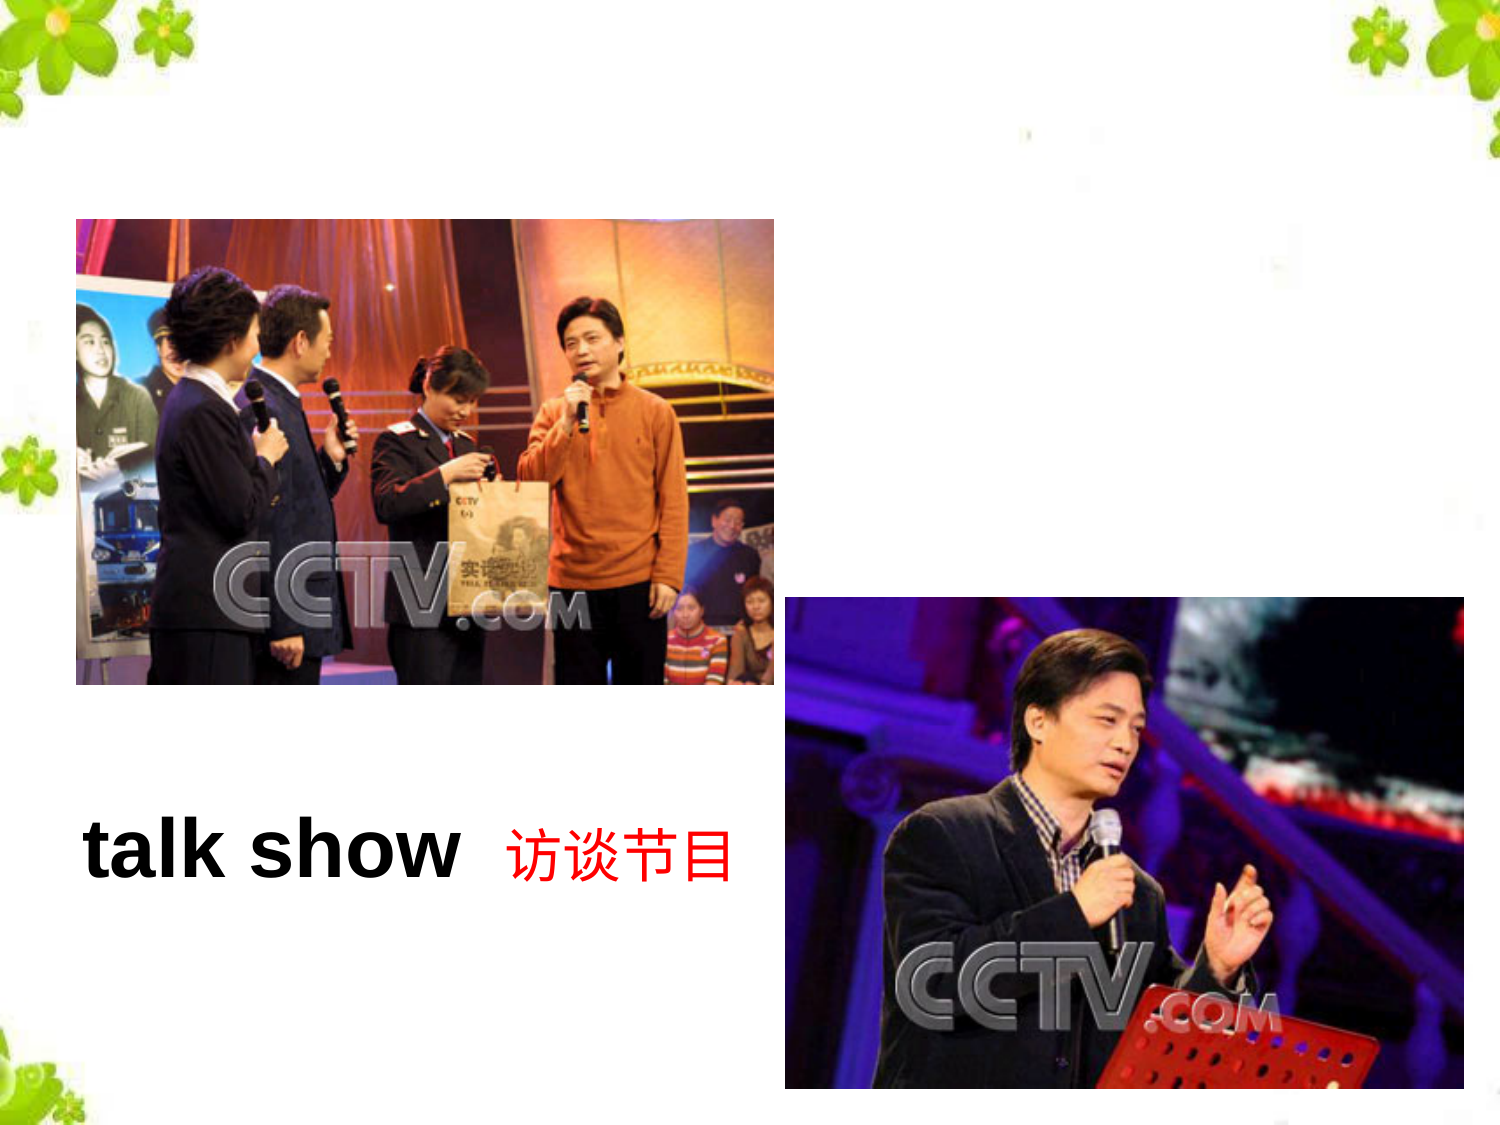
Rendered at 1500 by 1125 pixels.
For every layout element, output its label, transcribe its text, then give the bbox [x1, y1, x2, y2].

picture [0, 0, 1500, 1125]
text_box talk show 访谈节目 [67, 786, 753, 902]
